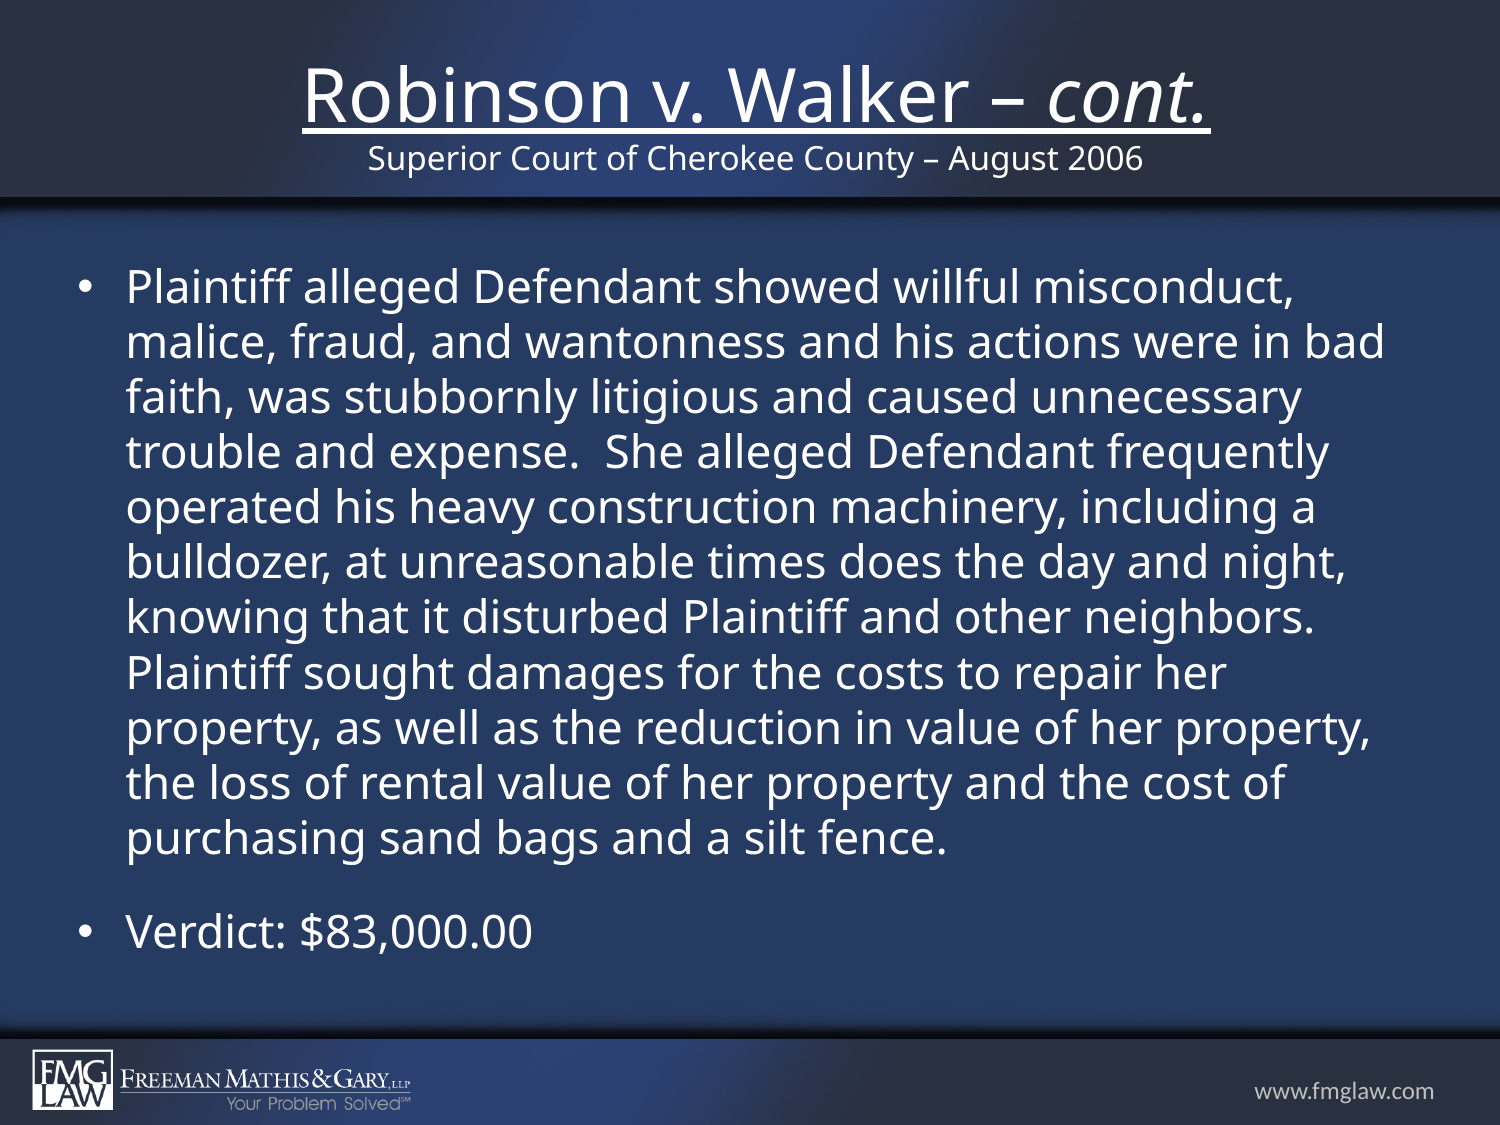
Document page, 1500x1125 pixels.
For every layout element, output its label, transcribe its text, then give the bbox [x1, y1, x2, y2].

picture [0, 0, 1500, 1125]
list Plaintiff alleged Defendant showed willful misconduct, malice, fraud, and wantonness and his actions were in bad faith, was stubbornly litigious and caused unnecessary trouble and expense. She alleged Defendant frequently operated his heavy construction machinery, including a bulldozer, at unreasonable times does the day and night, knowing that it disturbed Plaintiff and other neighbors. Plaintiff sought damages for the costs to repair her property, as well as the reduction in value of her property, the loss of rental value of her property and the cost of purchasing sand bags and a silt fence. Verdict: $83,000.00 [62, 249, 1425, 1005]
title Robinson v. Walker – cont. Superior Court of Cherokee County – August 2006 [87, 12, 1425, 213]
